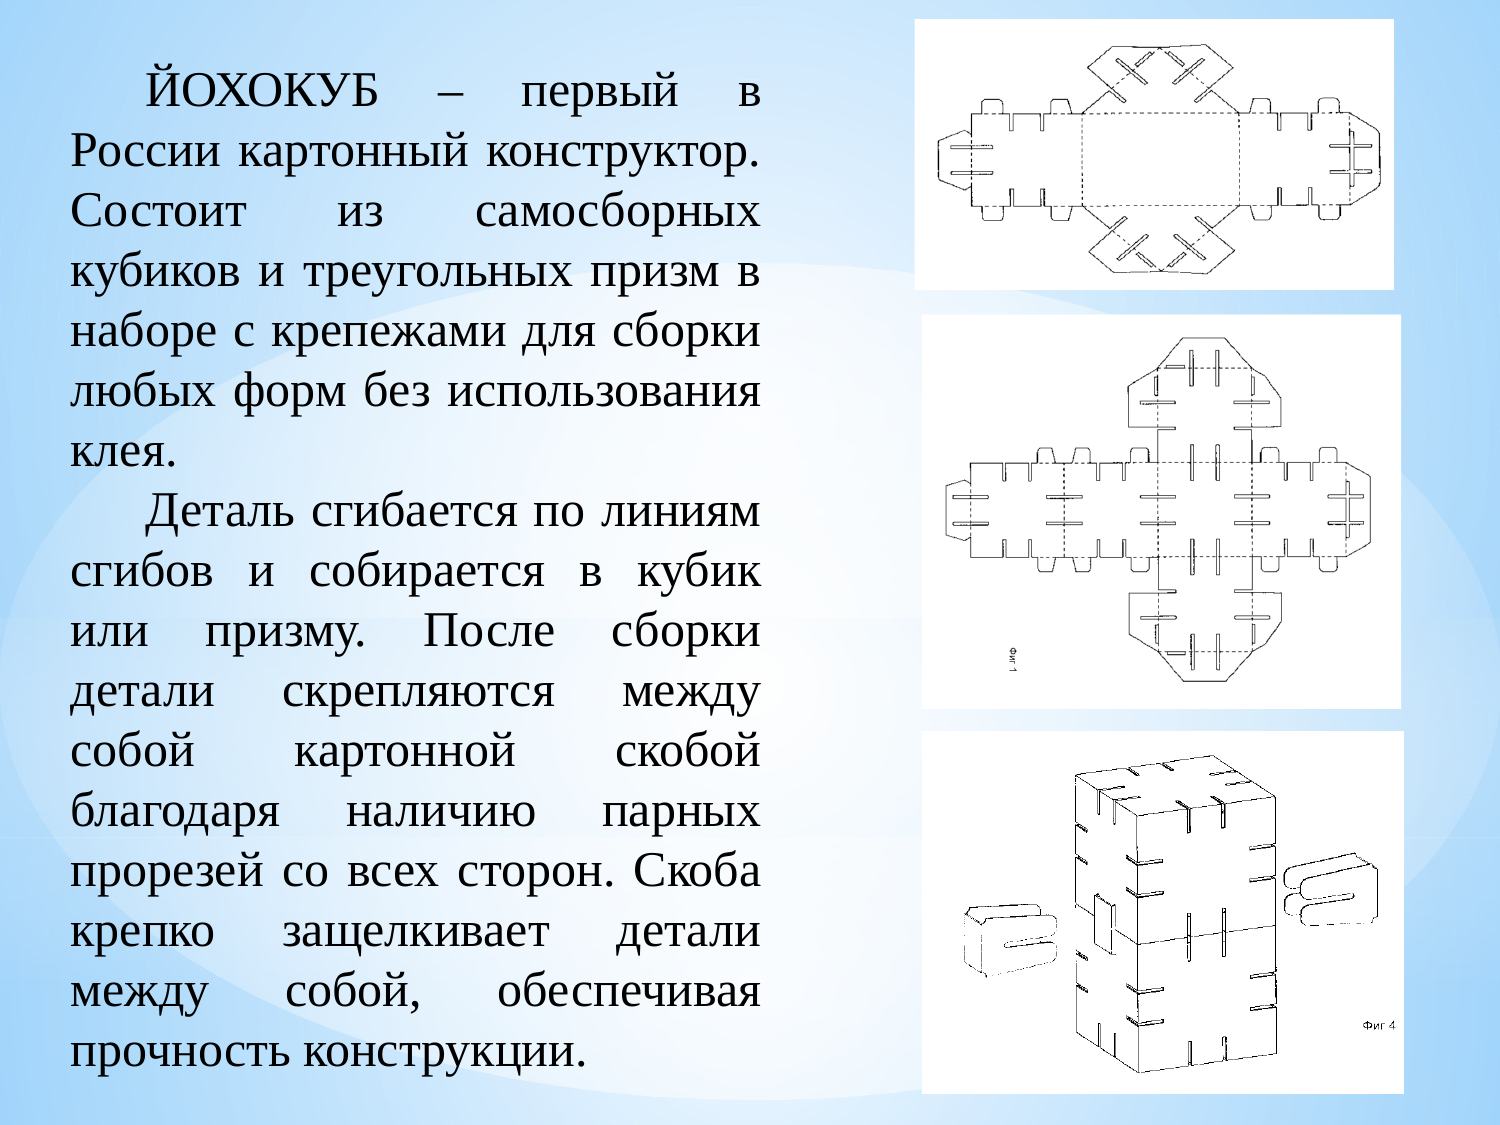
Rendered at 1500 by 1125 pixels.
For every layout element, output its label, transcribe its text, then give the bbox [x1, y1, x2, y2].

picture [914, 0, 1405, 1095]
text_box ЙОХОКУБ – первый в России картонный конструктор. Состоит из самосборных кубиков и треугольных призм в наборе с крепежами для сборки любых форм без использования клея. Деталь сгибается по линиям сгибов и собирается в кубик или призму. После сборки детали скрепляются между собой картонной скобой благодаря наличию парных прорезей со всех сторон. Скоба крепко защелкивает детали между собой, обеспечивая прочность конструкции. [55, 48, 777, 1084]
